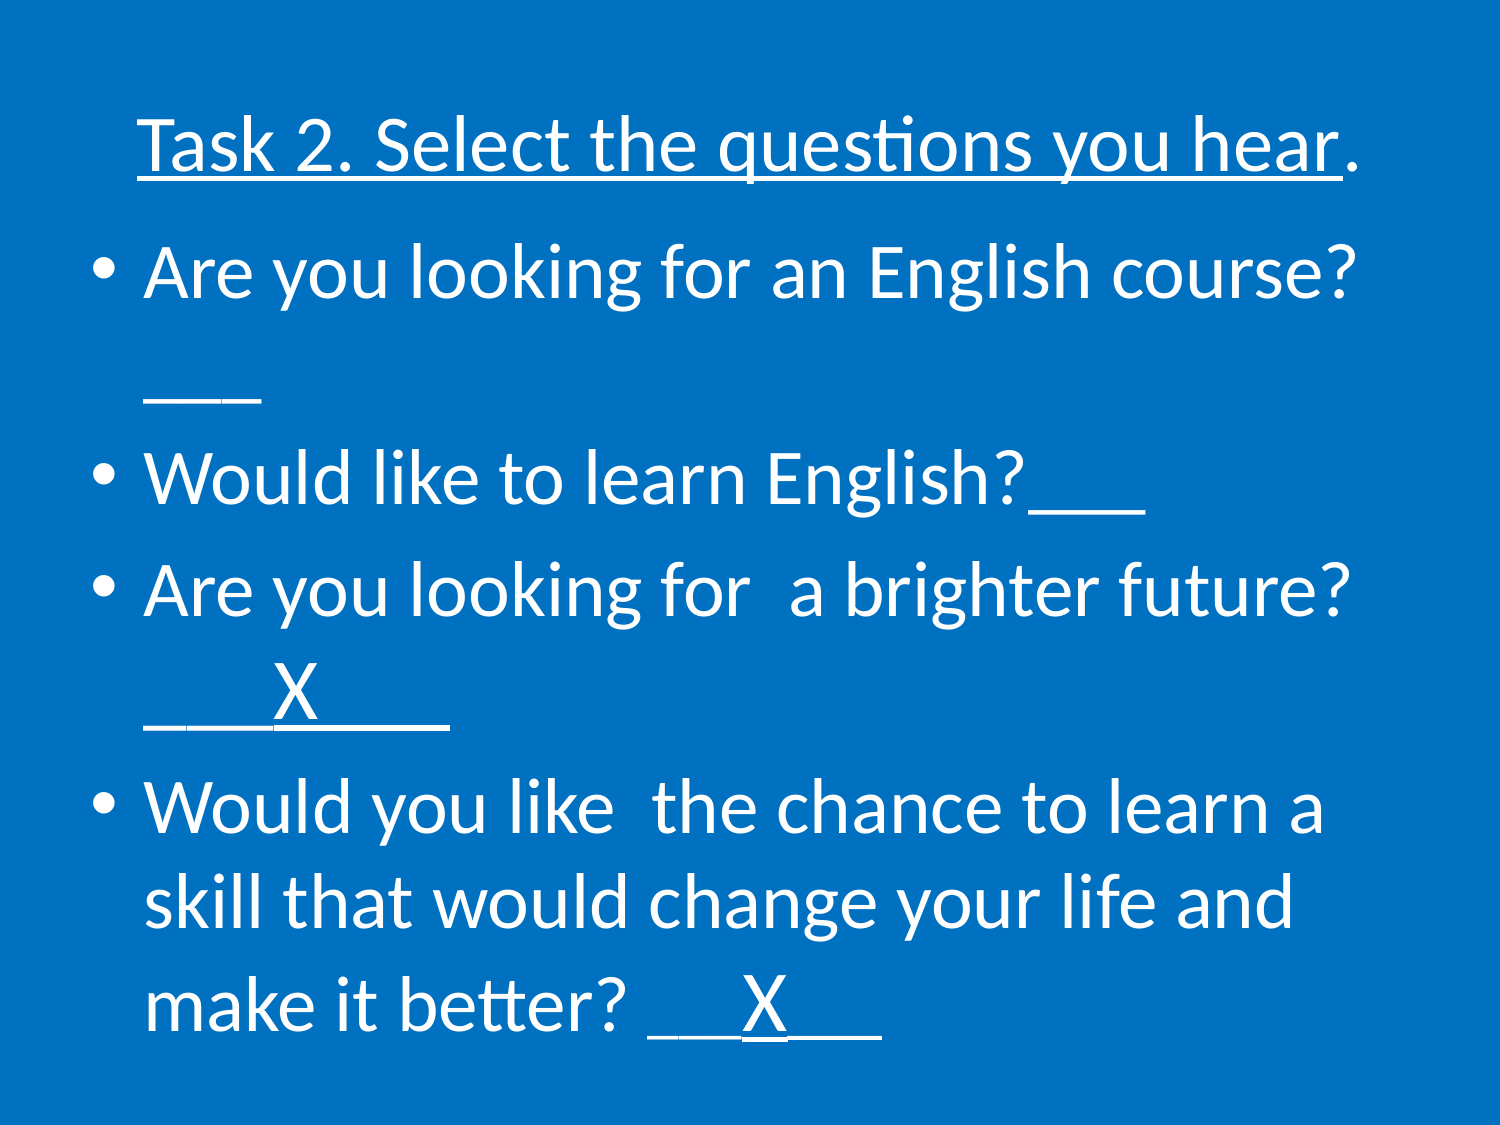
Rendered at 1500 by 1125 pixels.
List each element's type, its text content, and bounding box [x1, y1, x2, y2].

title Task 2. Select the questions you hear. [75, 45, 1425, 212]
list Are you looking for an English course?___ Would like to learn English?___ Are you looking for a brighter future? ___X___ Would you like the chance to learn a skill that would change your life and make it better? ___X___ [75, 212, 1425, 1063]
